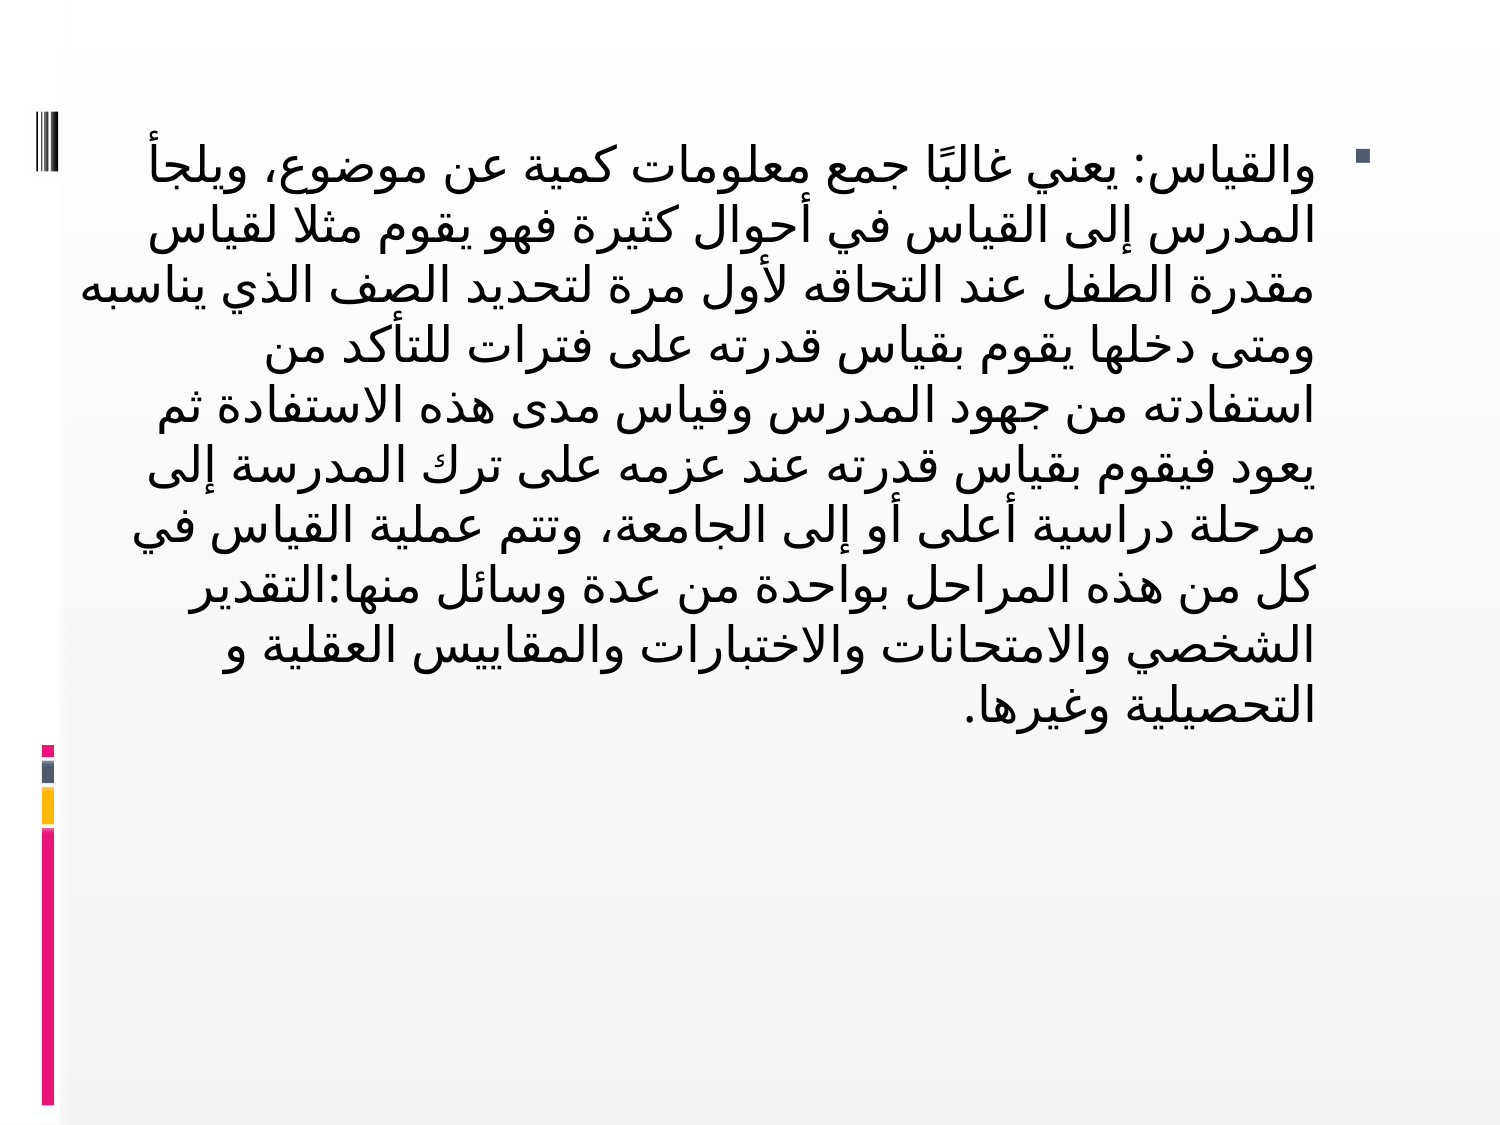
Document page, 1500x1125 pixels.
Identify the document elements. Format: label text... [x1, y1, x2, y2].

list والقياس: يعني غالبًا جمع معلومات كمية عن موضوع، ويلجأ المدرس إلى القياس في أحوال كثيرة فهو يقوم مثلا لقياس مقدرة الطفل عند التحاقه لأول مرة لتحديد الصف الذي يناسبه ومتى دخلها يقوم بقياس قدرته على فترات للتأكد من استفادته من جهود المدرس وقياس مدى هذه الاستفادة ثم يعود فيقوم بقياس قدرته عند عزمه على ترك المدرسة إلى مرحلة دراسية أعلى أو إلى الجامعة، وتتم عملية القياس في كل من هذه المراحل بواحدة من عدة وسائل منها:التقدير الشخصي والامتحانات والاختبارات والمقاييس العقلية و التحصيلية وغيرها. [62, 125, 1400, 1093]
